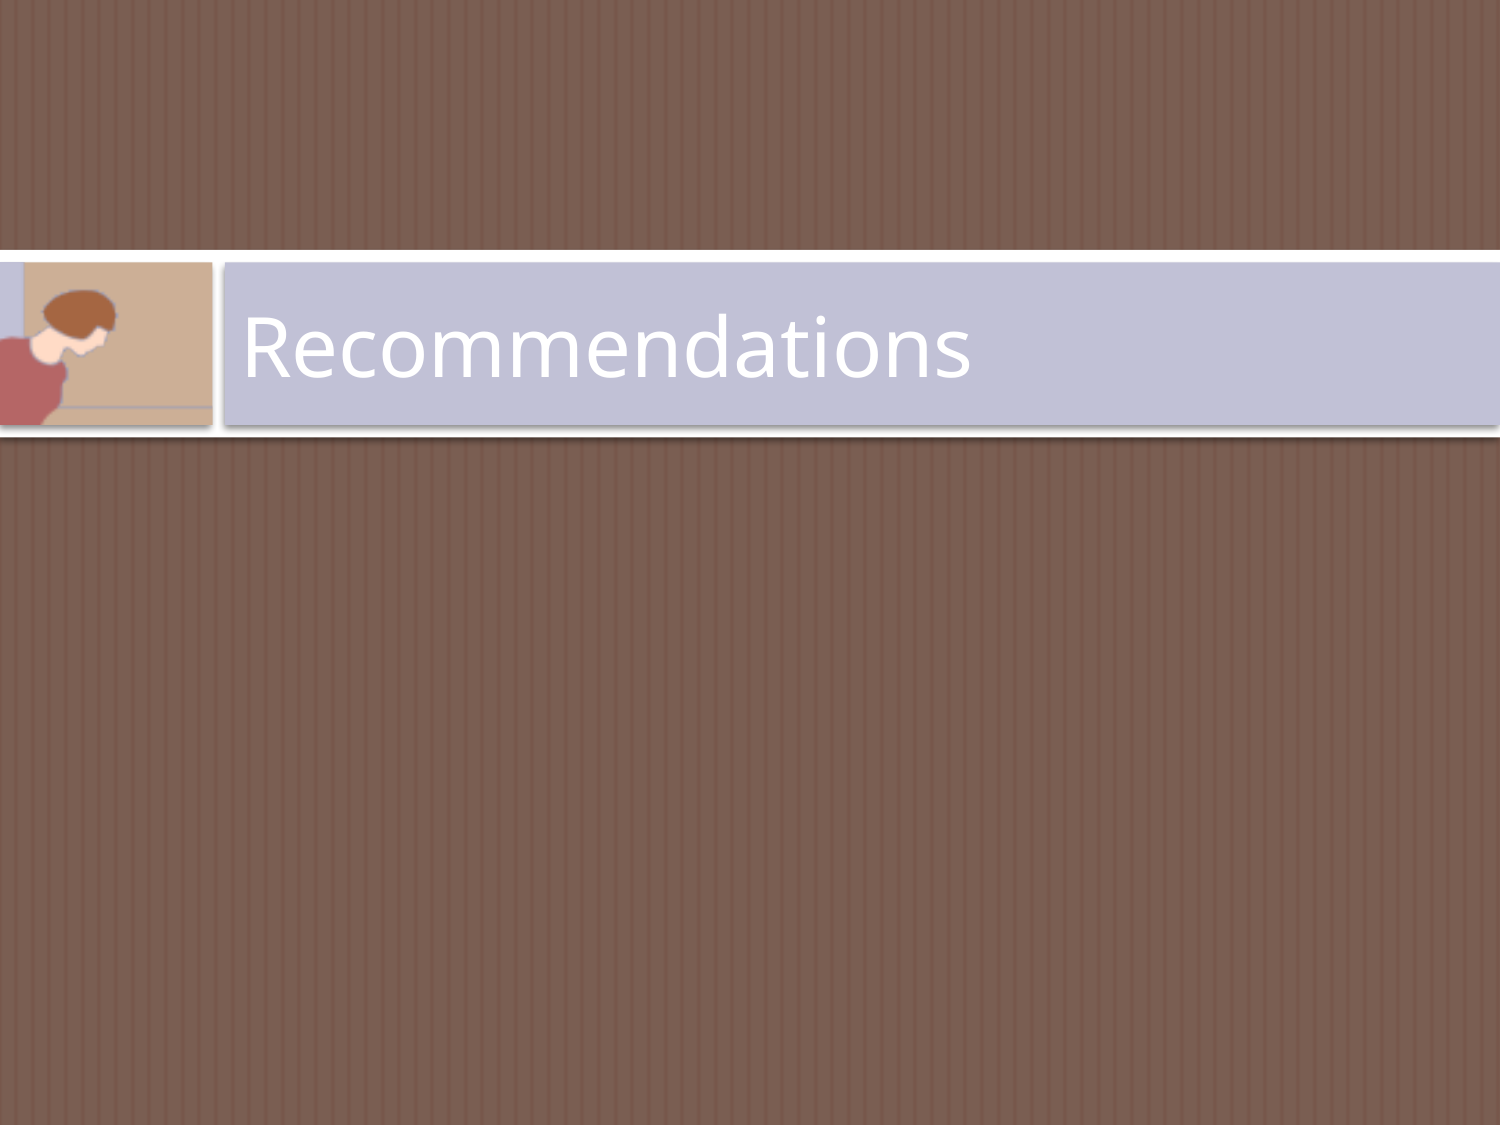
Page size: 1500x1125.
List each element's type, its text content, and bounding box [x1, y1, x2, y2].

picture [0, 262, 213, 426]
title Recommendations [224, 262, 1476, 426]
